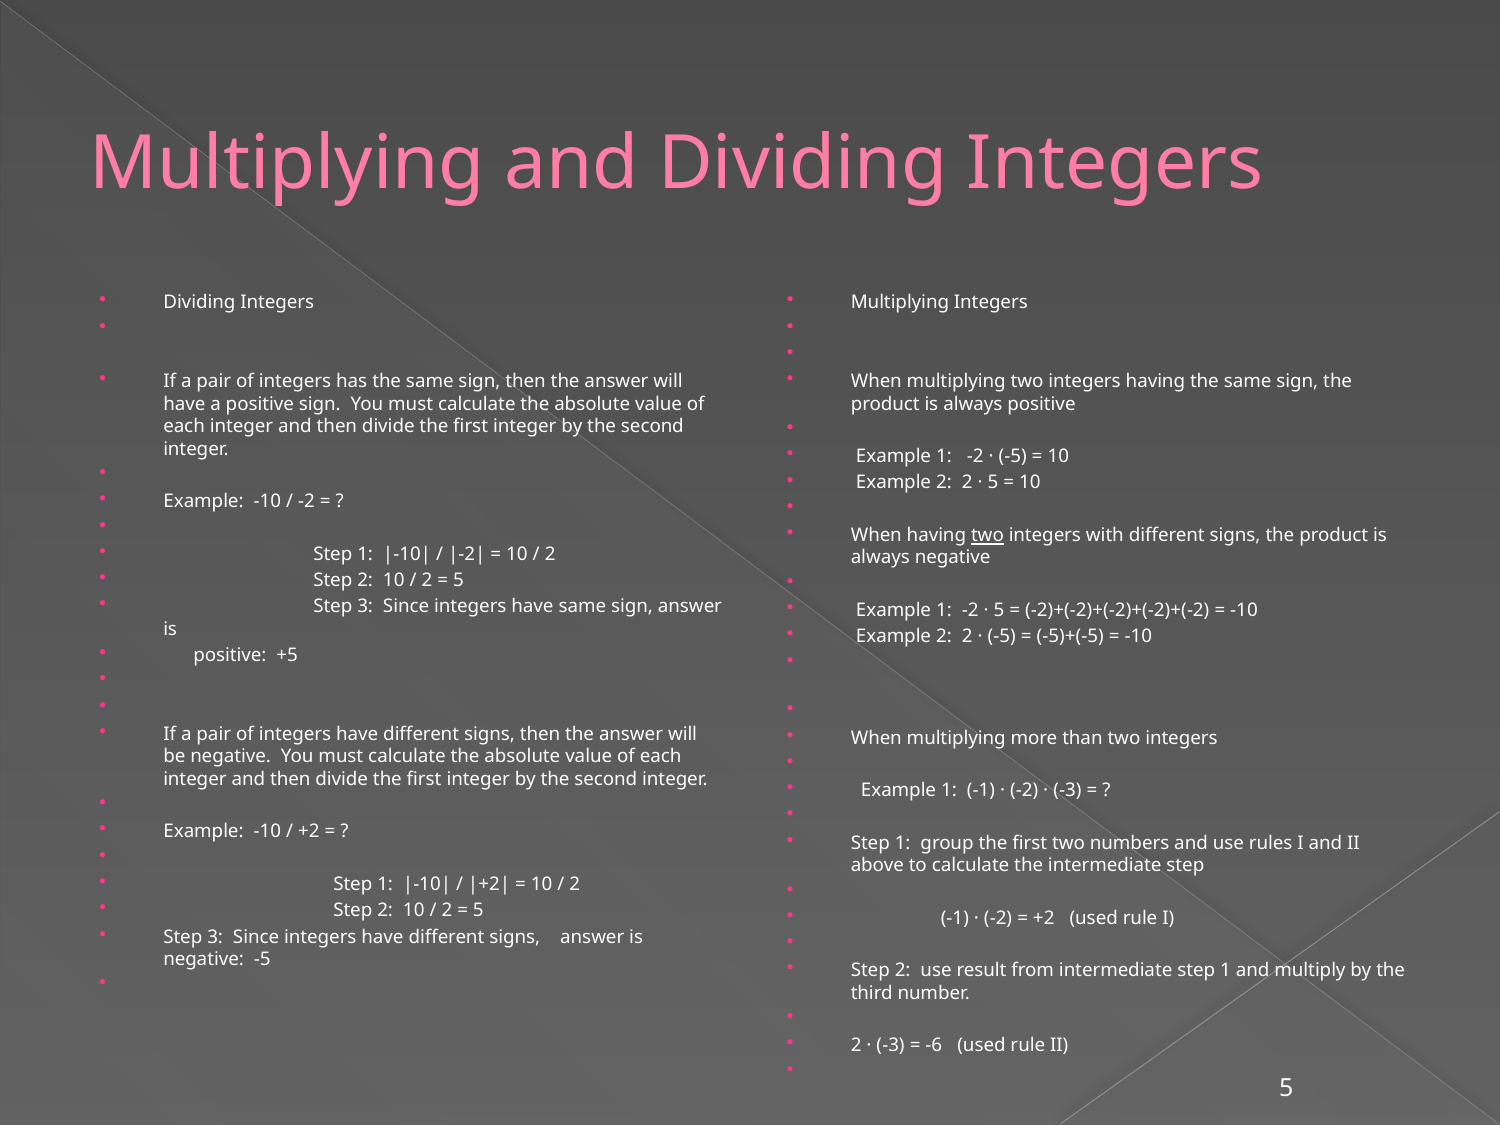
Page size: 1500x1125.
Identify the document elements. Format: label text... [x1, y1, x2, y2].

slide_number 5 [1245, 1063, 1328, 1113]
list Dividing Integers If a pair of integers has the same sign, then the answer will have a positive sign. You must calculate the absolute value of each integer and then divide the first integer by the second integer. Example: -10 / -2 = ? Step 1: |-10| / |-2| = 10 / 2 Step 2: 10 / 2 = 5 Step 3: Since integers have same sign, answer is positive: +5 If a pair of integers have different signs, then the answer will be negative. You must calculate the absolute value of each integer and then divide the first integer by the second integer. Example: -10 / +2 = ? Step 1: |-10| / |+2| = 10 / 2 Step 2: 10 / 2 = 5 Step 3: Since integers have different signs, answer is negative: -5 [75, 282, 738, 1025]
title Multiplying and Dividing Integers [75, 43, 1425, 274]
list Multiplying Integers When multiplying two integers having the same sign, the product is always positive Example 1: -2 · (-5) = 10 Example 2: 2 · 5 = 10 When having two integers with different signs, the product is always negative Example 1: -2 · 5 = (-2)+(-2)+(-2)+(-2)+(-2) = -10 Example 2: 2 · (-5) = (-5)+(-5) = -10 When multiplying more than two integers Example 1: (-1) · (-2) · (-3) = ? Step 1: group the first two numbers and use rules I and II above to calculate the intermediate step (-1) · (-2) = +2 (used rule I) Step 2: use result from intermediate step 1 and multiply by the third number. 2 · (-3) = -6 (used rule II) [762, 282, 1425, 1025]
